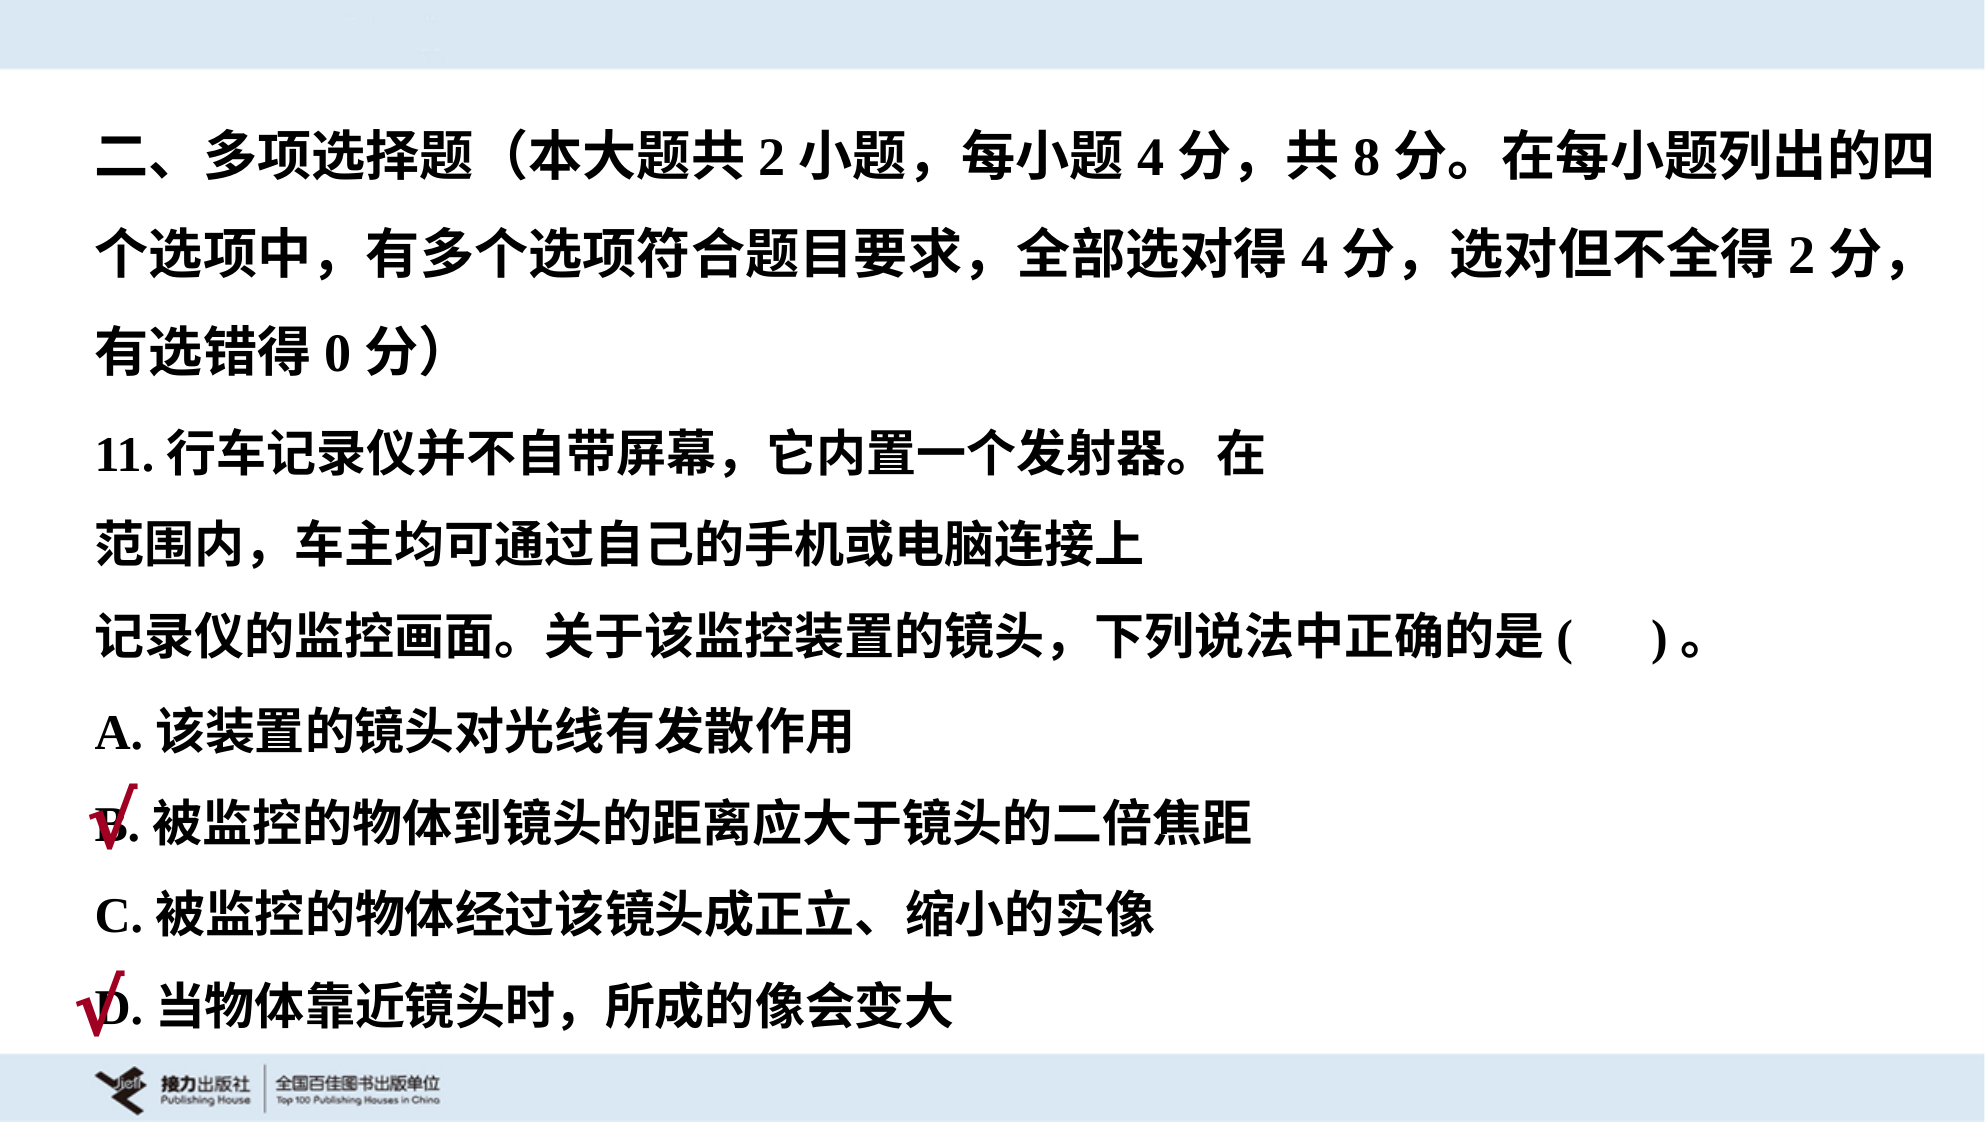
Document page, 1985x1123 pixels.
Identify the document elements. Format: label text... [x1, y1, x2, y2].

text_box 二、多项选择题（本大题共2小题，每小题4分，共8分。在每小题列出的四 个选项中，有多个选项符合题目要求，全部选对得4分，选对但不全得2分， 有选错得0分） [94, 88, 1892, 401]
text_box √ [73, 958, 209, 1052]
text_box A.该装置的镜头对光线有发散作用 B.被监控的物体到镜头的距离应大于镜头的二倍焦距 C.被监控的物体经过该镜头成正立、缩小的实像 D.当物体靠近镜头时，所成的像会变大 [94, 667, 1892, 1035]
picture [0, 0, 1985, 1122]
text_box √ [86, 771, 139, 864]
